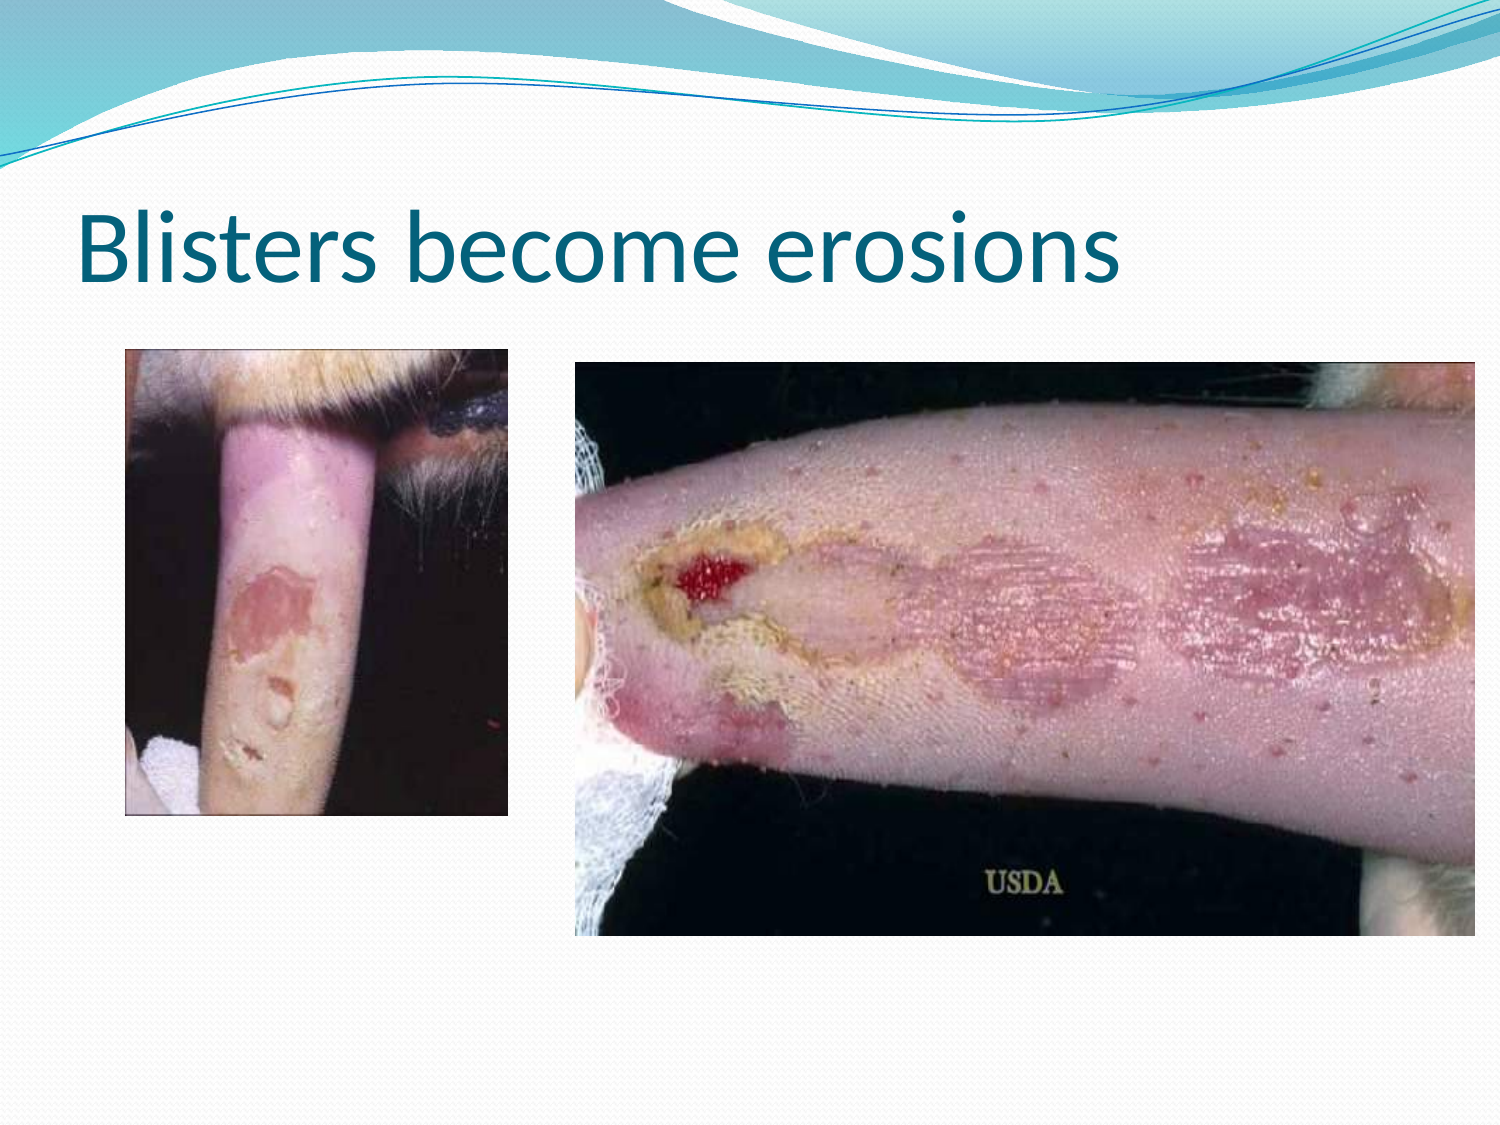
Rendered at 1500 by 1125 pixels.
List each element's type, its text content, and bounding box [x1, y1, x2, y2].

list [124, 349, 508, 816]
title Blisters become erosions [75, 115, 1425, 303]
picture [574, 362, 1476, 936]
